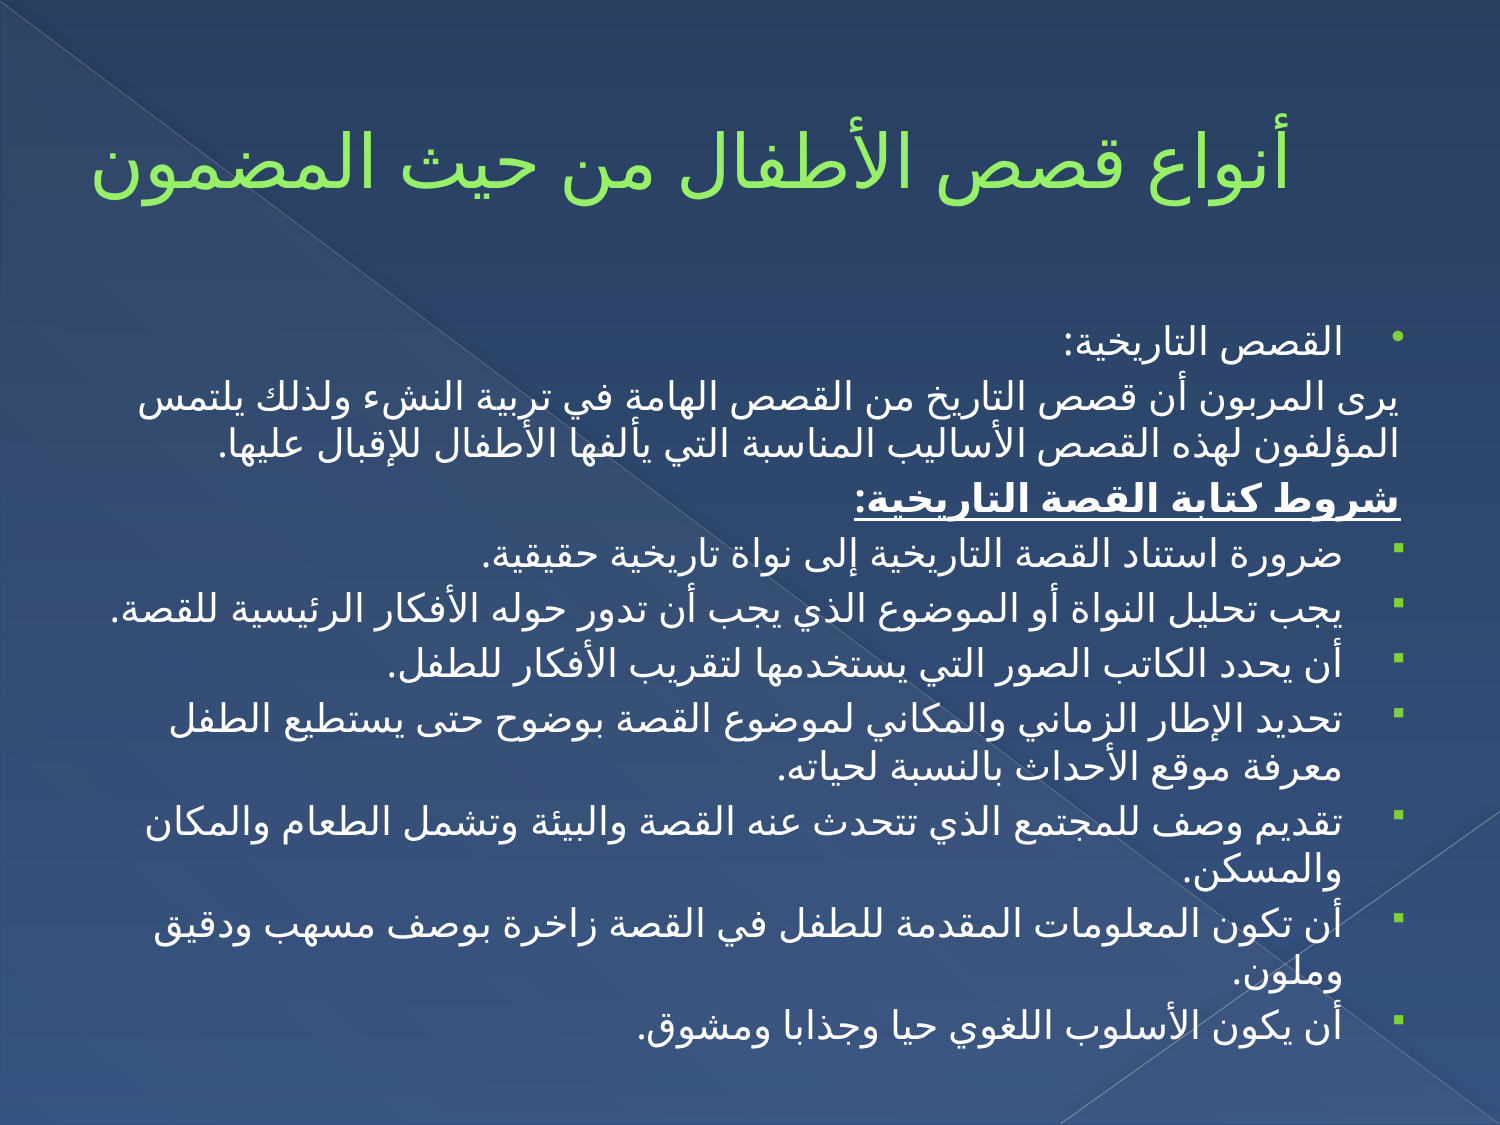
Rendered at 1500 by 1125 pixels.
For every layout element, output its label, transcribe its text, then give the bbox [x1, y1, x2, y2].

title أنواع قصص الأطفال من حيث المضمون [75, 43, 1425, 274]
list القصص التاريخية: يرى المربون أن قصص التاريخ من القصص الهامة في تربية النشء ولذلك يلتمس المؤلفون لهذه القصص الأساليب المناسبة التي يألفها الأطفال للإقبال عليها. شروط كتابة القصة التاريخية: ضرورة استناد القصة التاريخية إلى نواة تاريخية حقيقية. يجب تحليل النواة أو الموضوع الذي يجب أن تدور حوله الأفكار الرئيسية للقصة. أن يحدد الكاتب الصور التي يستخدمها لتقريب الأفكار للطفل. تحديد الإطار الزماني والمكاني لموضوع القصة بوضوح حتى يستطيع الطفل معرفة موقع الأحداث بالنسبة لحياته. تقديم وصف للمجتمع الذي تتحدث عنه القصة والبيئة وتشمل الطعام والمكان والمسكن. أن تكون المعلومات المقدمة للطفل في القصة زاخرة بوصف مسهب ودقيق وملون. أن يكون الأسلوب اللغوي حيا وجذابا ومشوق. [75, 308, 1425, 1106]
